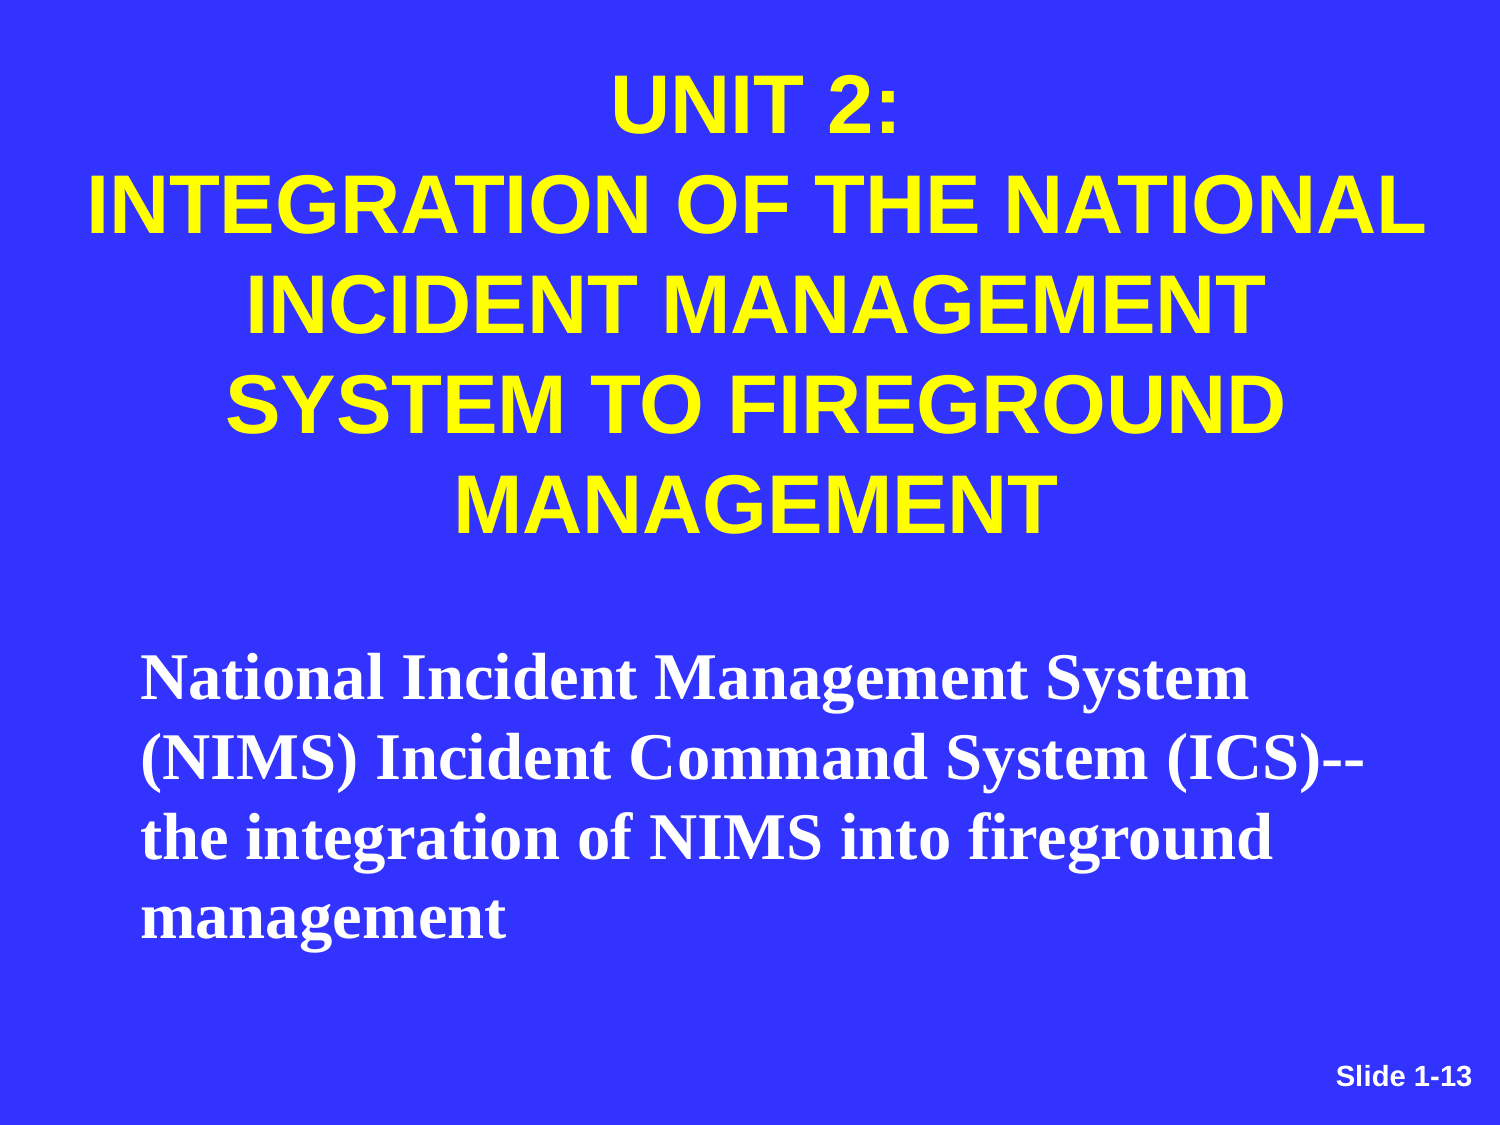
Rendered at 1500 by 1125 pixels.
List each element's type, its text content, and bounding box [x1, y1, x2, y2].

slide_number Slide 1-13 [1137, 1049, 1488, 1125]
list National Incident Management System (NIMS) Incident Command System (ICS)--the integration of NIMS into fireground management [124, 624, 1451, 838]
text_box UNIT 2: INTEGRATION OF THE NATIONAL INCIDENT MANAGEMENT SYSTEM TO FIREGROUND MANAGEMENT [62, 62, 1450, 538]
